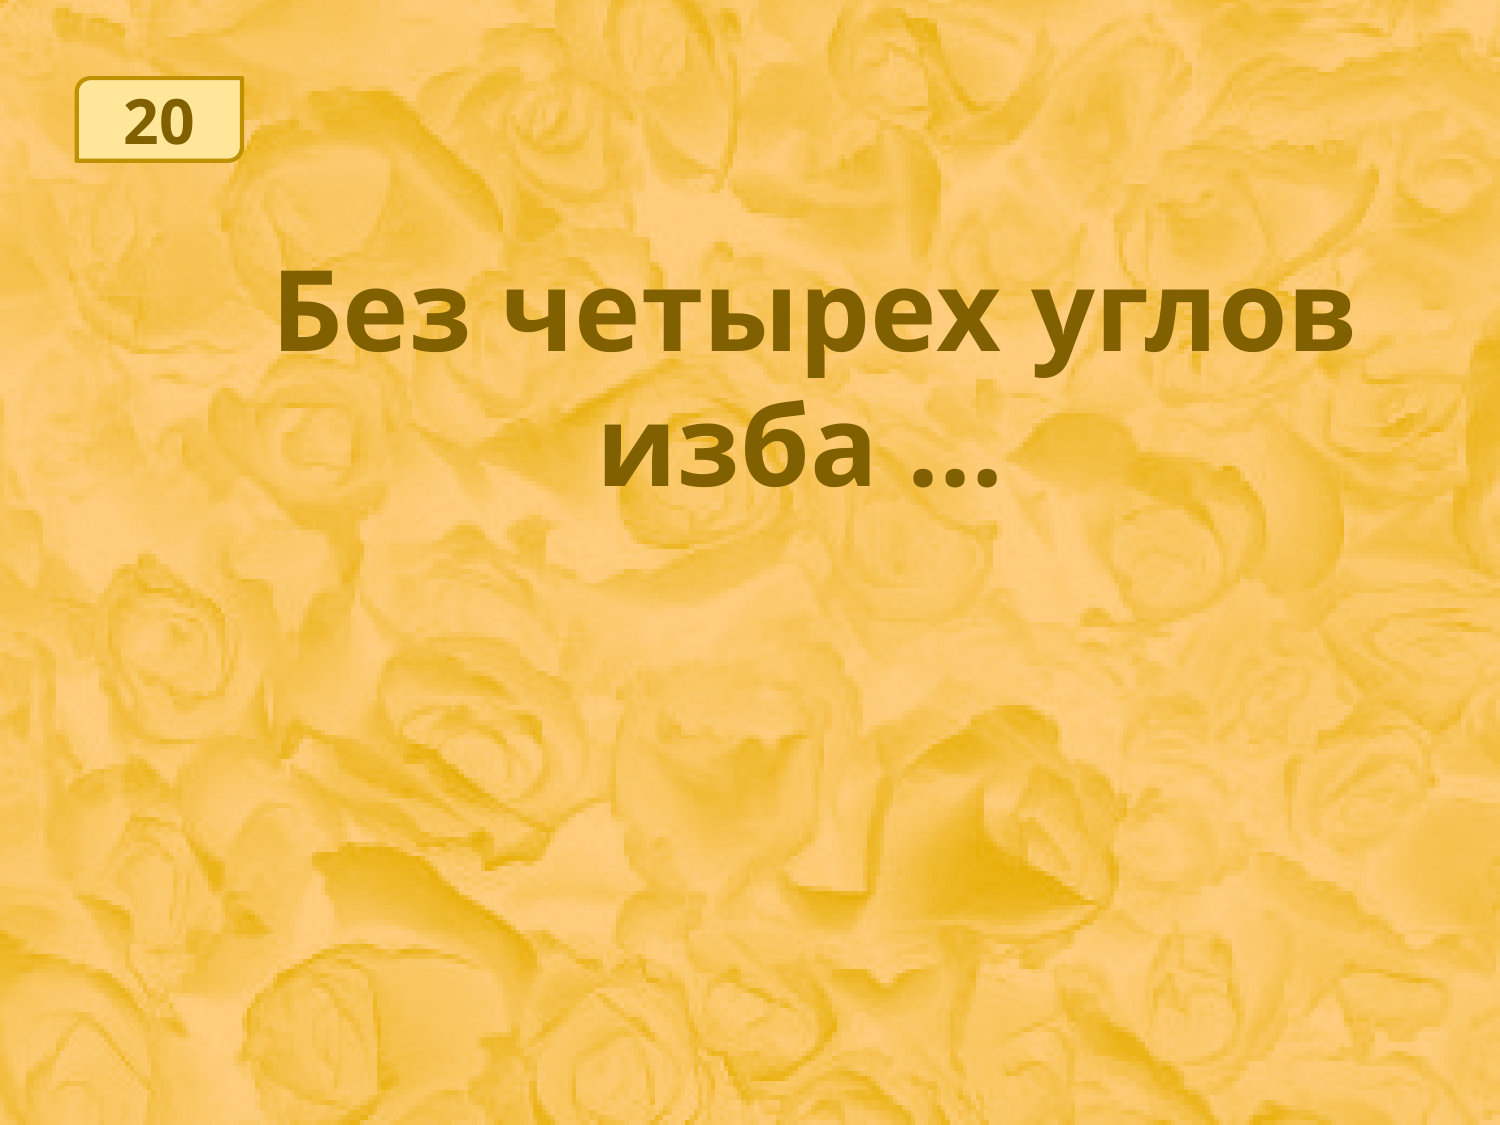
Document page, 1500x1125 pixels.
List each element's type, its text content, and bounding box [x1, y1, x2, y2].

text_box Без четырех углов изба … [242, 231, 1388, 517]
text_box 20 [74, 76, 245, 163]
